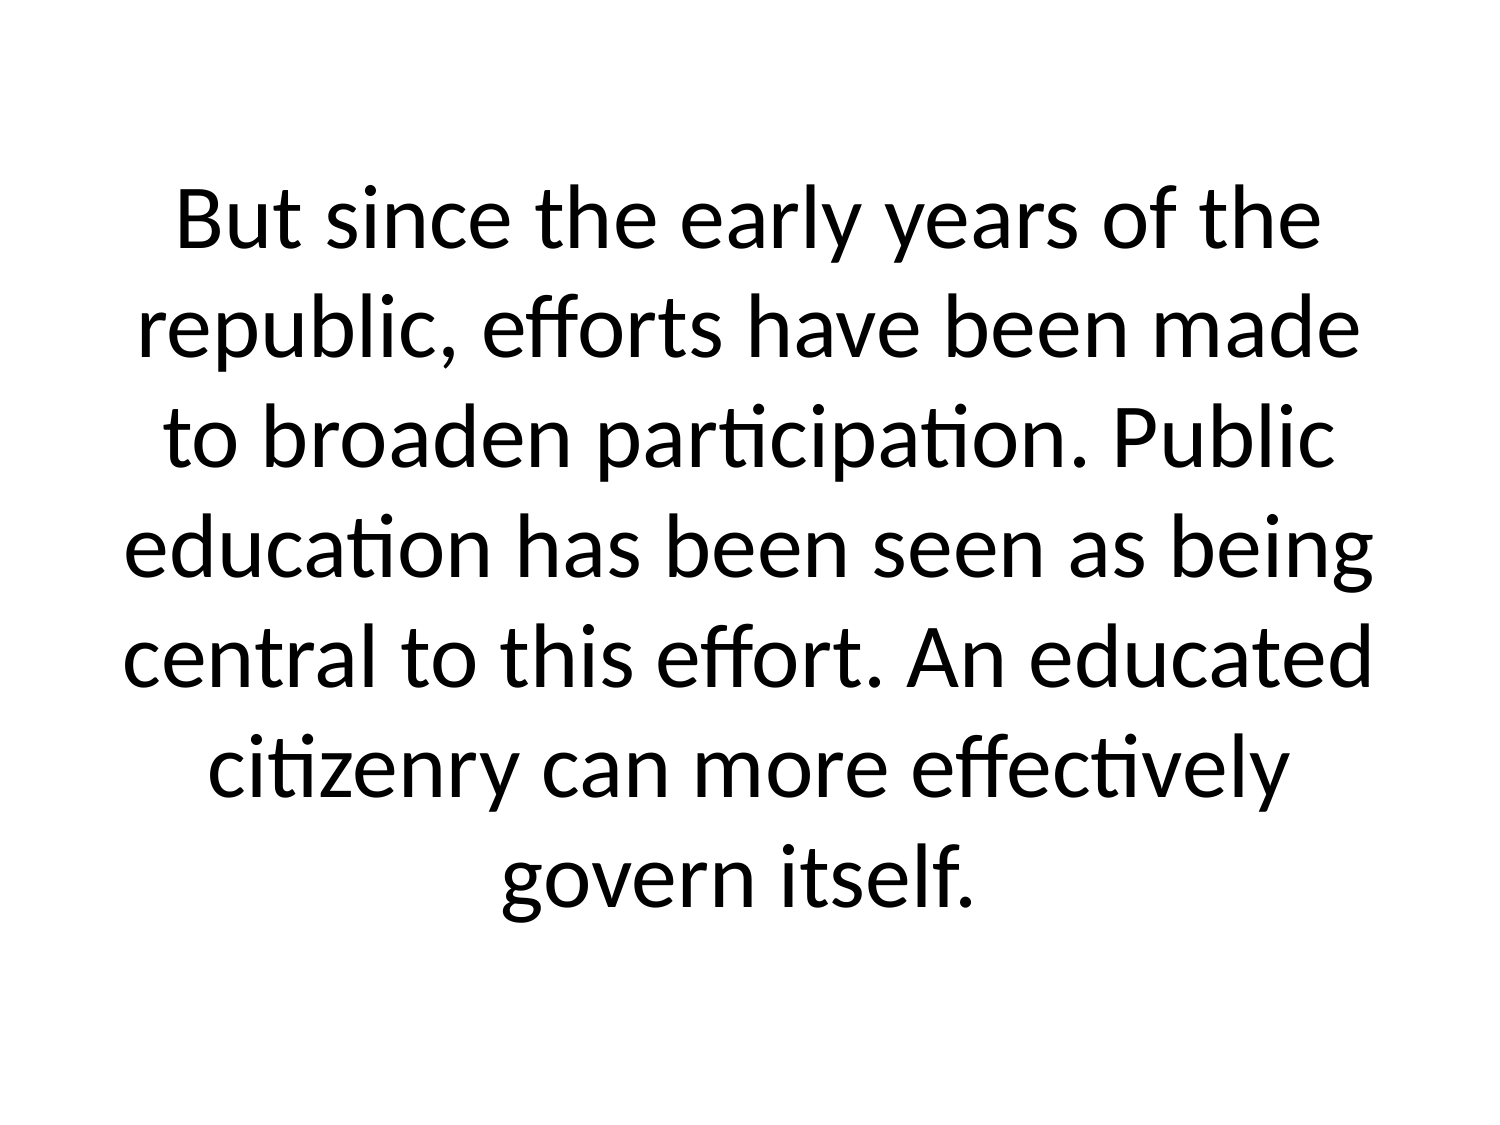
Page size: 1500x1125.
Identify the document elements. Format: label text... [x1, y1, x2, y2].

title But since the early years of the republic, efforts have been made to broaden participation. Public education has been seen as being central to this effort. An educated citizenry can more effectively govern itself. [74, 44, 1426, 1038]
